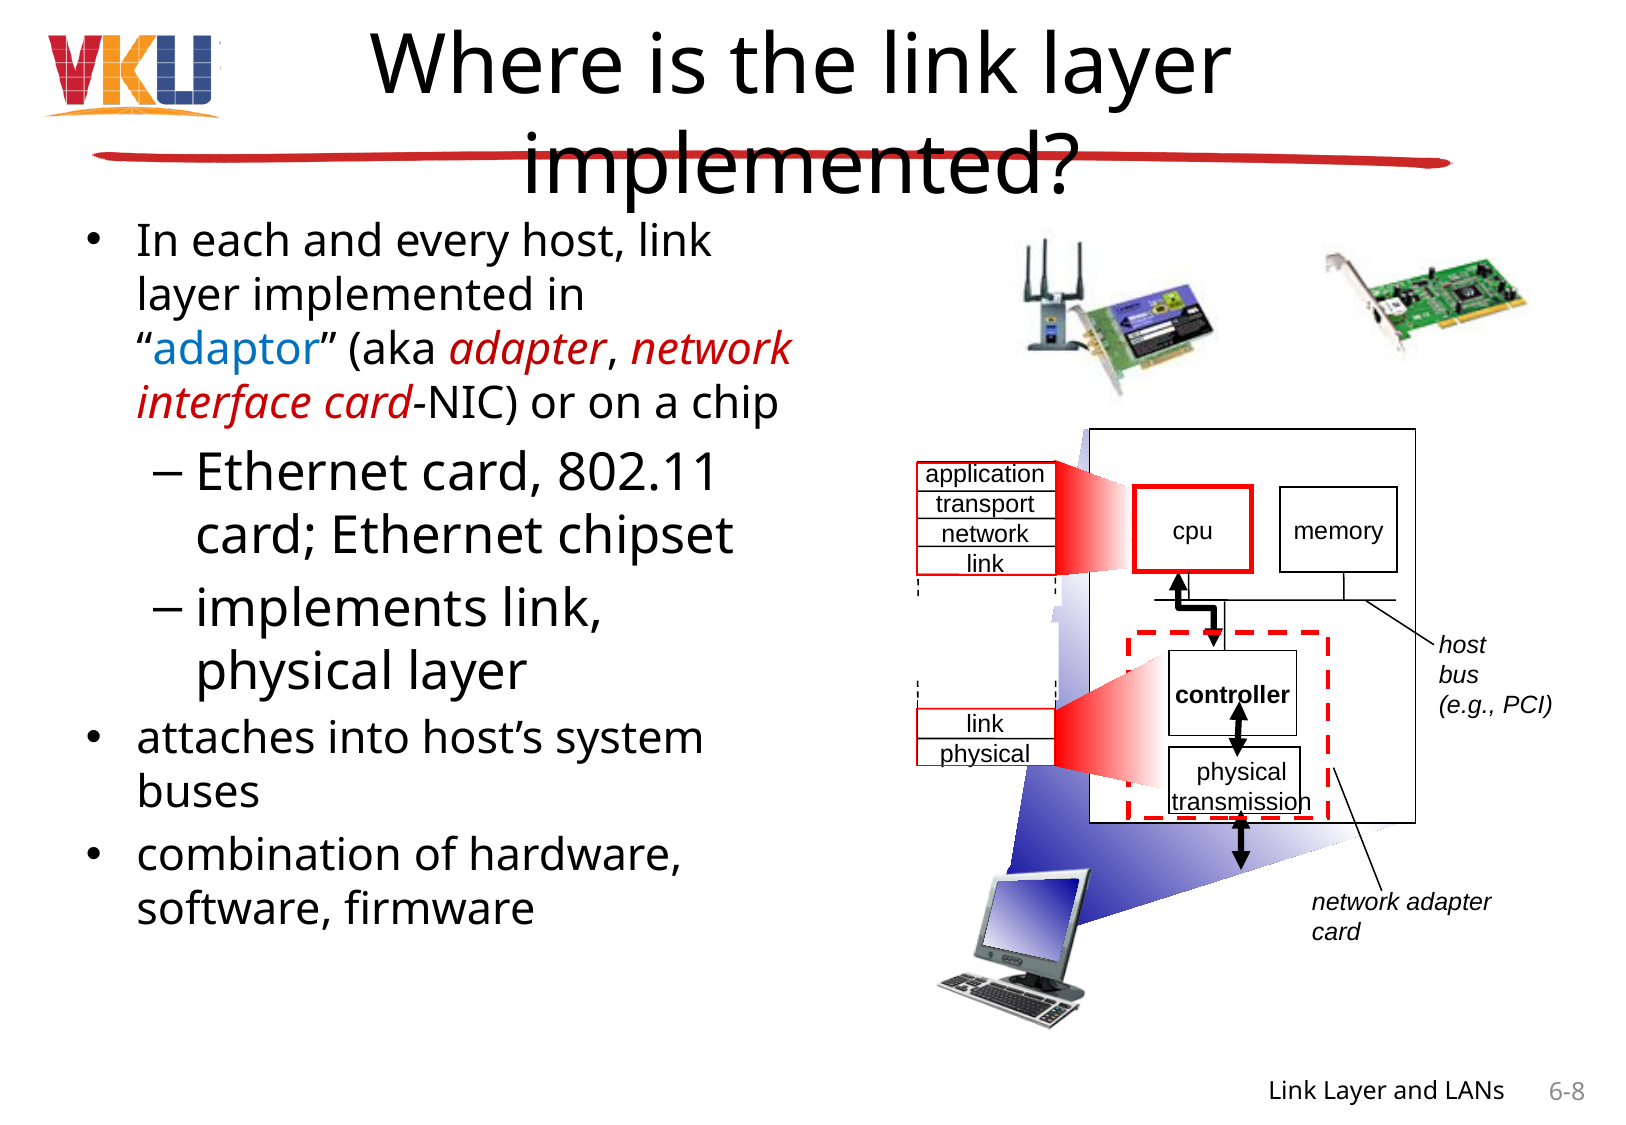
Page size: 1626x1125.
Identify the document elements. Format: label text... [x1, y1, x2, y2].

text_box [1081, 429, 1089, 448]
picture [32, 21, 68, 129]
text_box [1089, 428, 1416, 823]
text_box [1012, 797, 1400, 918]
text_box [1178, 601, 1214, 632]
text_box physical transmission [1246, 748, 1337, 823]
text_box [1128, 632, 1329, 818]
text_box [905, 449, 1166, 790]
text_box physical transmission [1146, 818, 1236, 823]
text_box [899, 861, 1098, 1042]
list In each and every host, link layer implemented in “adaptor” (aka adapter, network interface card-NIC) or on a chip Ethernet card, 802.11 card; Ethernet chipset implements link, physical layer attaches into host’s system buses combination of hardware, software, firmware [70, 203, 813, 969]
text_box cpu [1169, 486, 1252, 572]
picture [86, 145, 1468, 175]
picture [1015, 215, 1219, 409]
text_box host bus (e.g., PCI) [1423, 621, 1568, 726]
picture [1306, 183, 1548, 406]
text_box [1234, 818, 1248, 871]
title Where is the link layer implemented? [68, 16, 1535, 204]
text_box memory [1280, 486, 1397, 573]
footer Link Layer and LANs [1133, 1069, 1520, 1110]
slide_number 6-8 [1502, 1069, 1601, 1115]
text_box network adapter card [1297, 878, 1507, 954]
text_box [1172, 572, 1188, 600]
